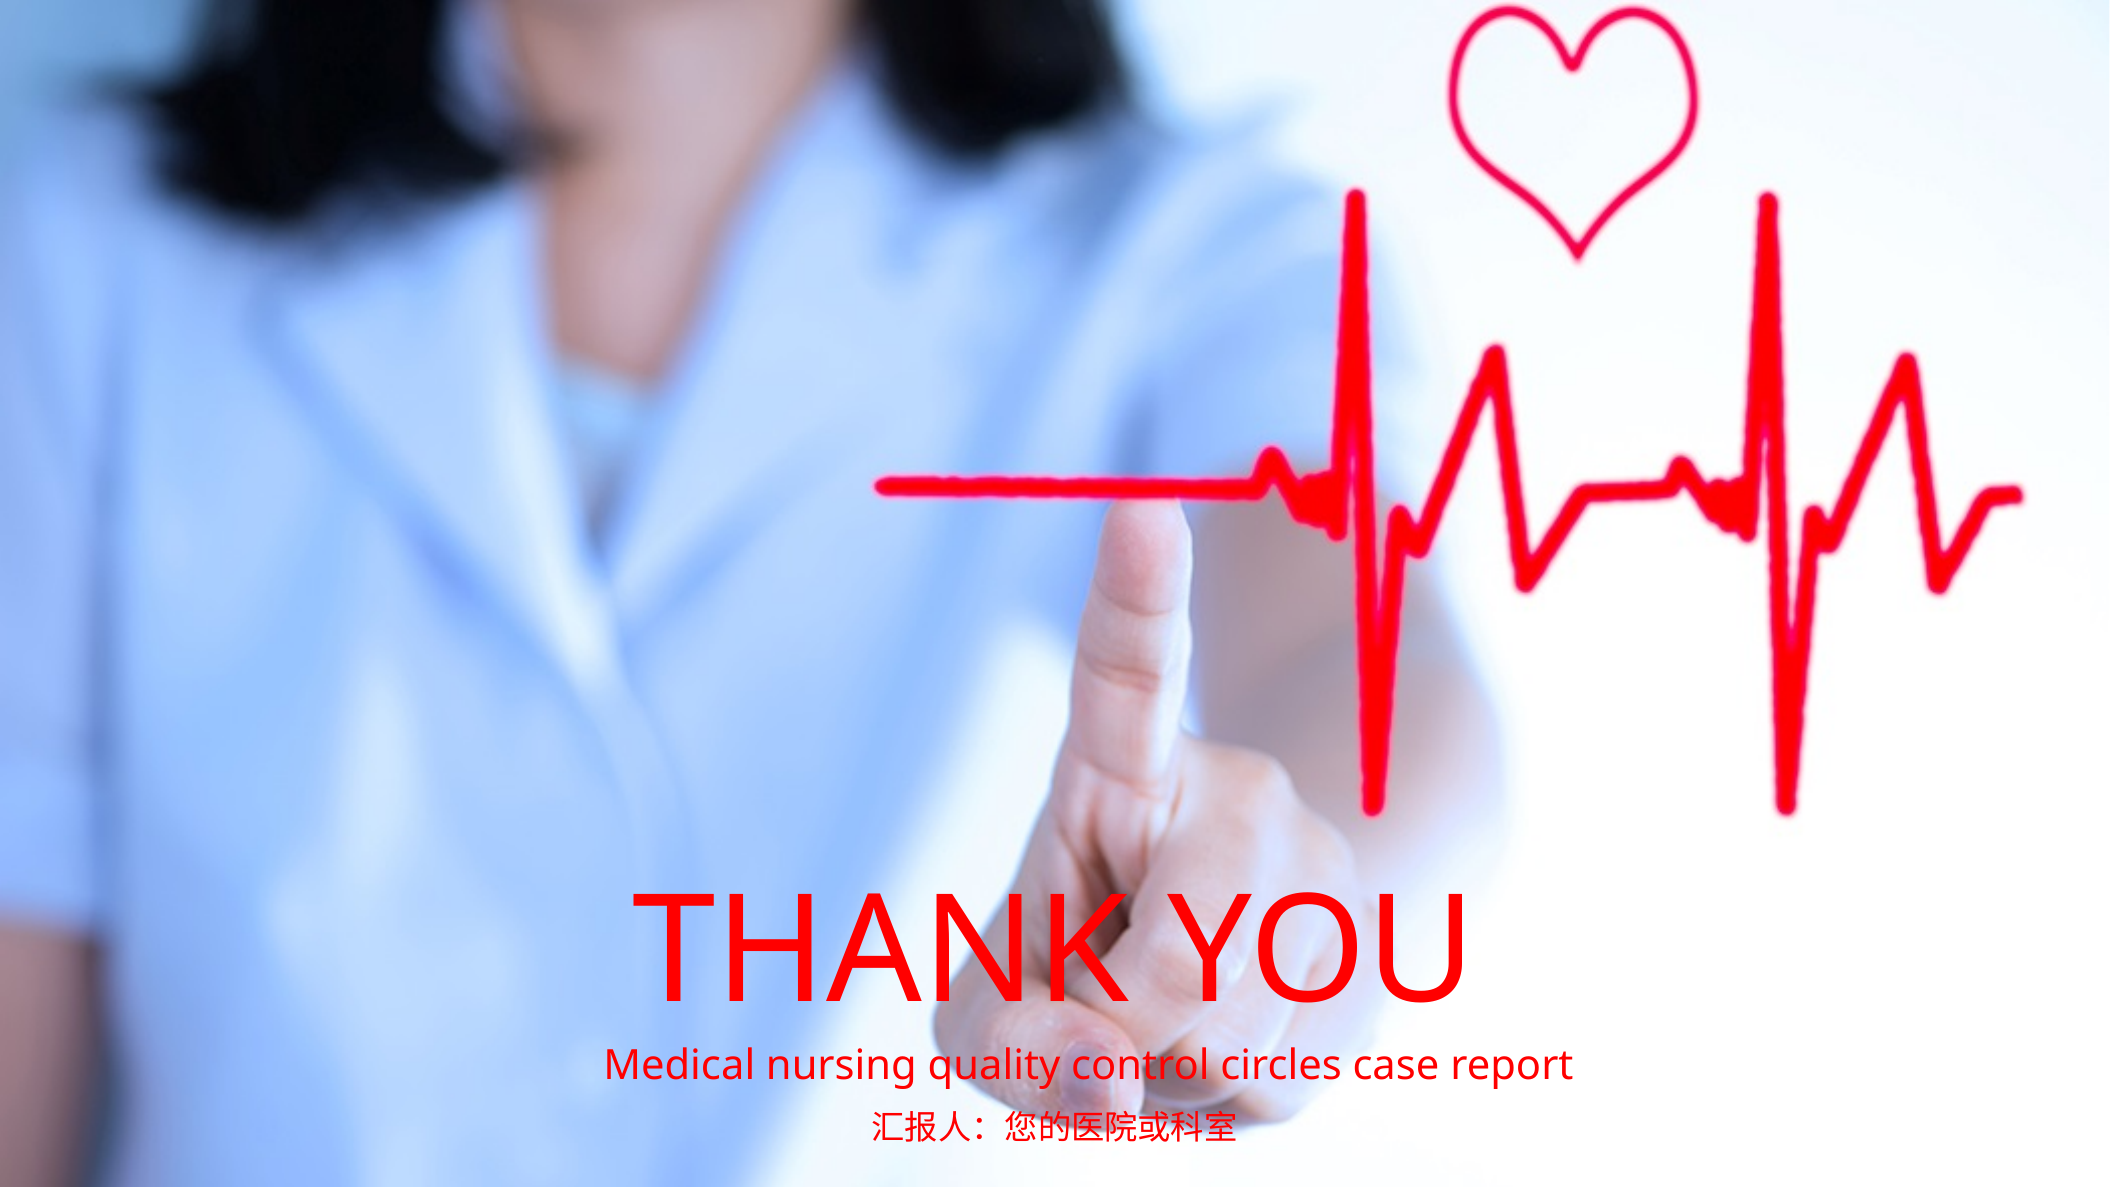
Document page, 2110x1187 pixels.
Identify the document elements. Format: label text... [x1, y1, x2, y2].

text_box 汇报人：您的医院或科室 [679, 1099, 1430, 1154]
text_box [0, 0, 2110, 1187]
text_box Medical nursing quality control circles case report [578, 1039, 1598, 1096]
text_box thank you [466, 844, 1643, 1039]
